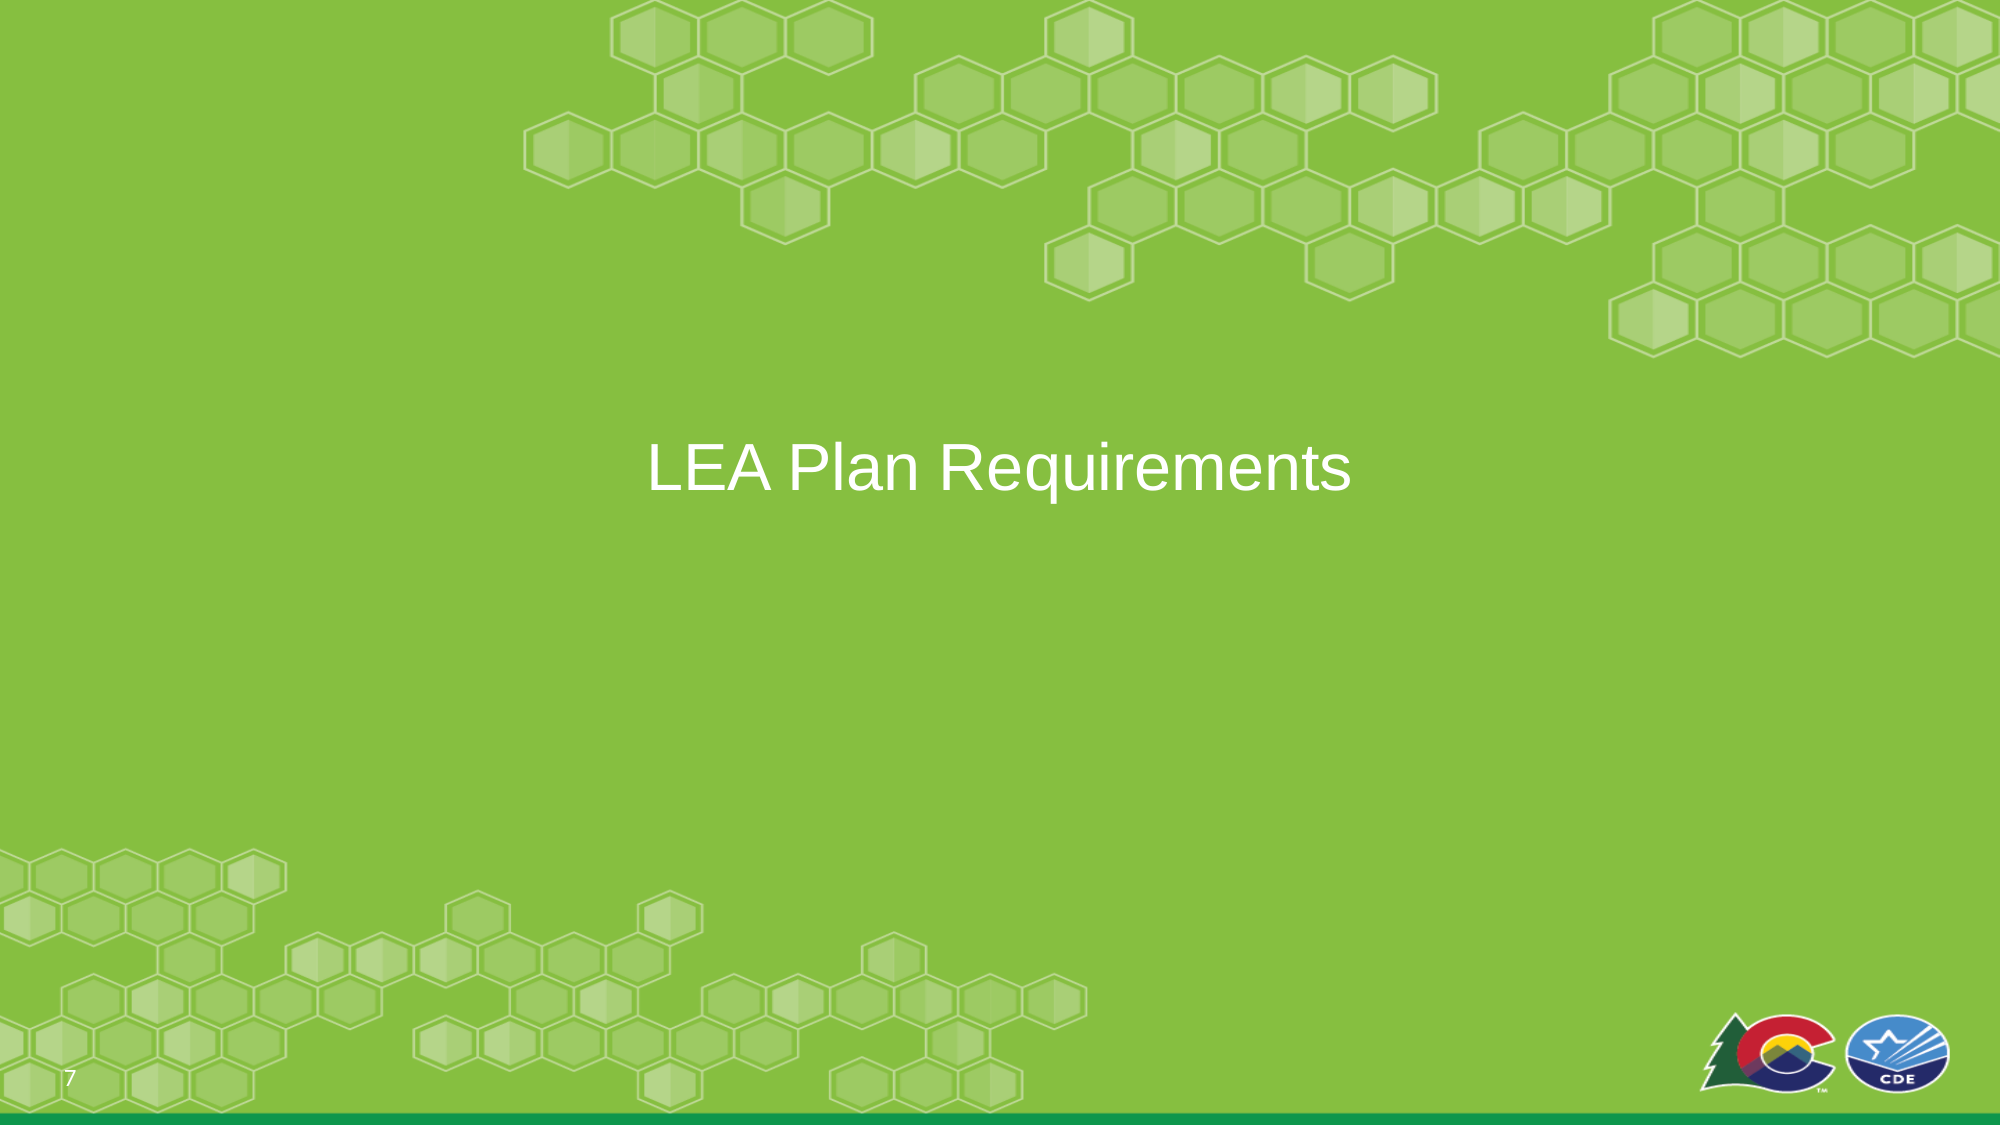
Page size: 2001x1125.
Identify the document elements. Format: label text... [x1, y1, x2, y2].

title LEA Plan Requirements [150, 425, 1850, 810]
slide_number 7 [48, 1054, 499, 1115]
picture [0, 0, 2000, 1125]
